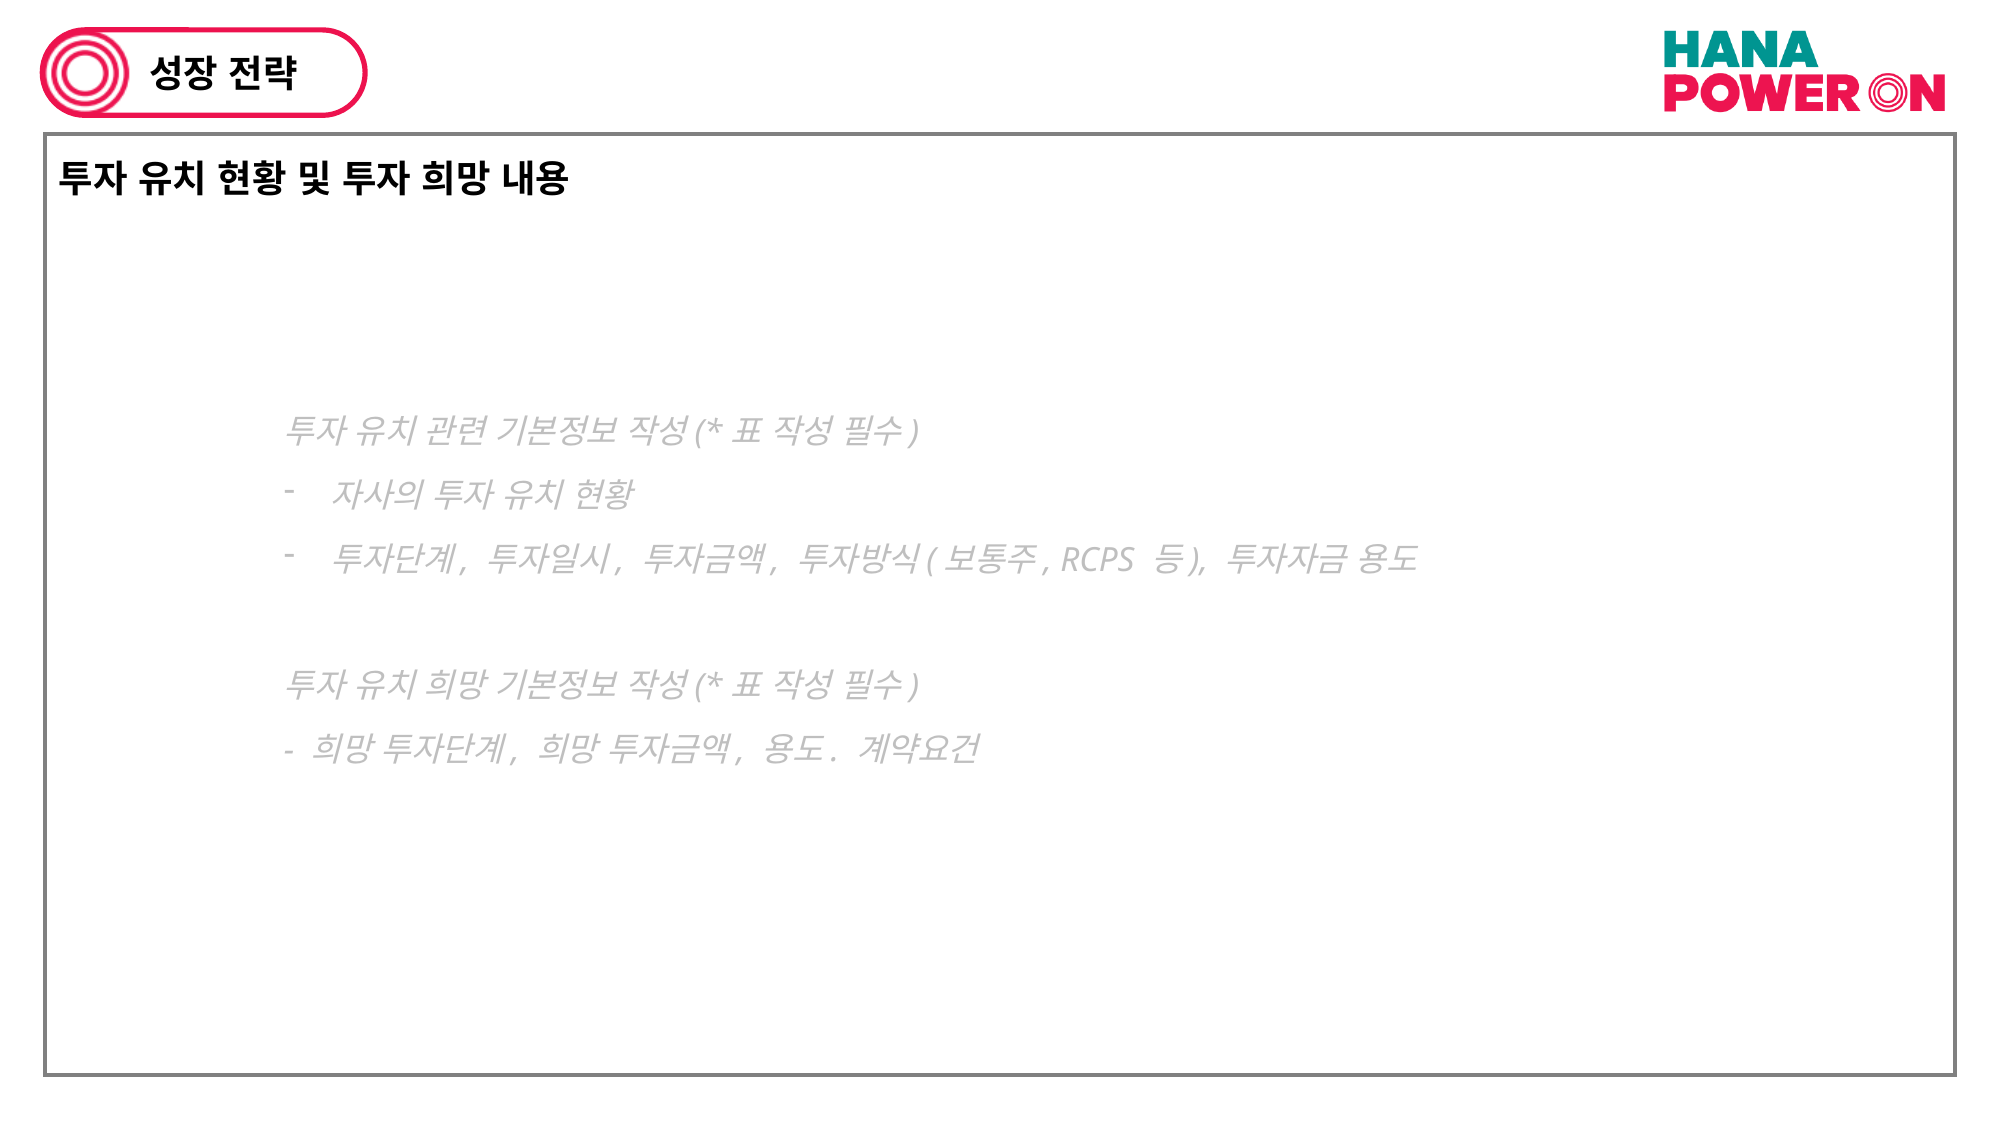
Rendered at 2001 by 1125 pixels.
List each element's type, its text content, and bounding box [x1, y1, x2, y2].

text_box 투자 유치 관련 기본정보 작성(*표 작성 필수) 자사의 투자 유치 현황 투자단계, 투자일시, 투자금액, 투자방식(보통주, RCPS 등), 투자자금 용도 [268, 378, 1709, 585]
picture [39, 22, 132, 126]
text_box 투자 유치 현황 및 투자 희망 내용 [44, 147, 657, 208]
text_box [41, 28, 367, 117]
text_box 투자 유치 희망 기본정보 작성(*표 작성 필수) - 희망 투자단계, 희망 투자금액, 용도. 계약요건 [268, 633, 1709, 776]
picture [1648, 22, 1962, 116]
